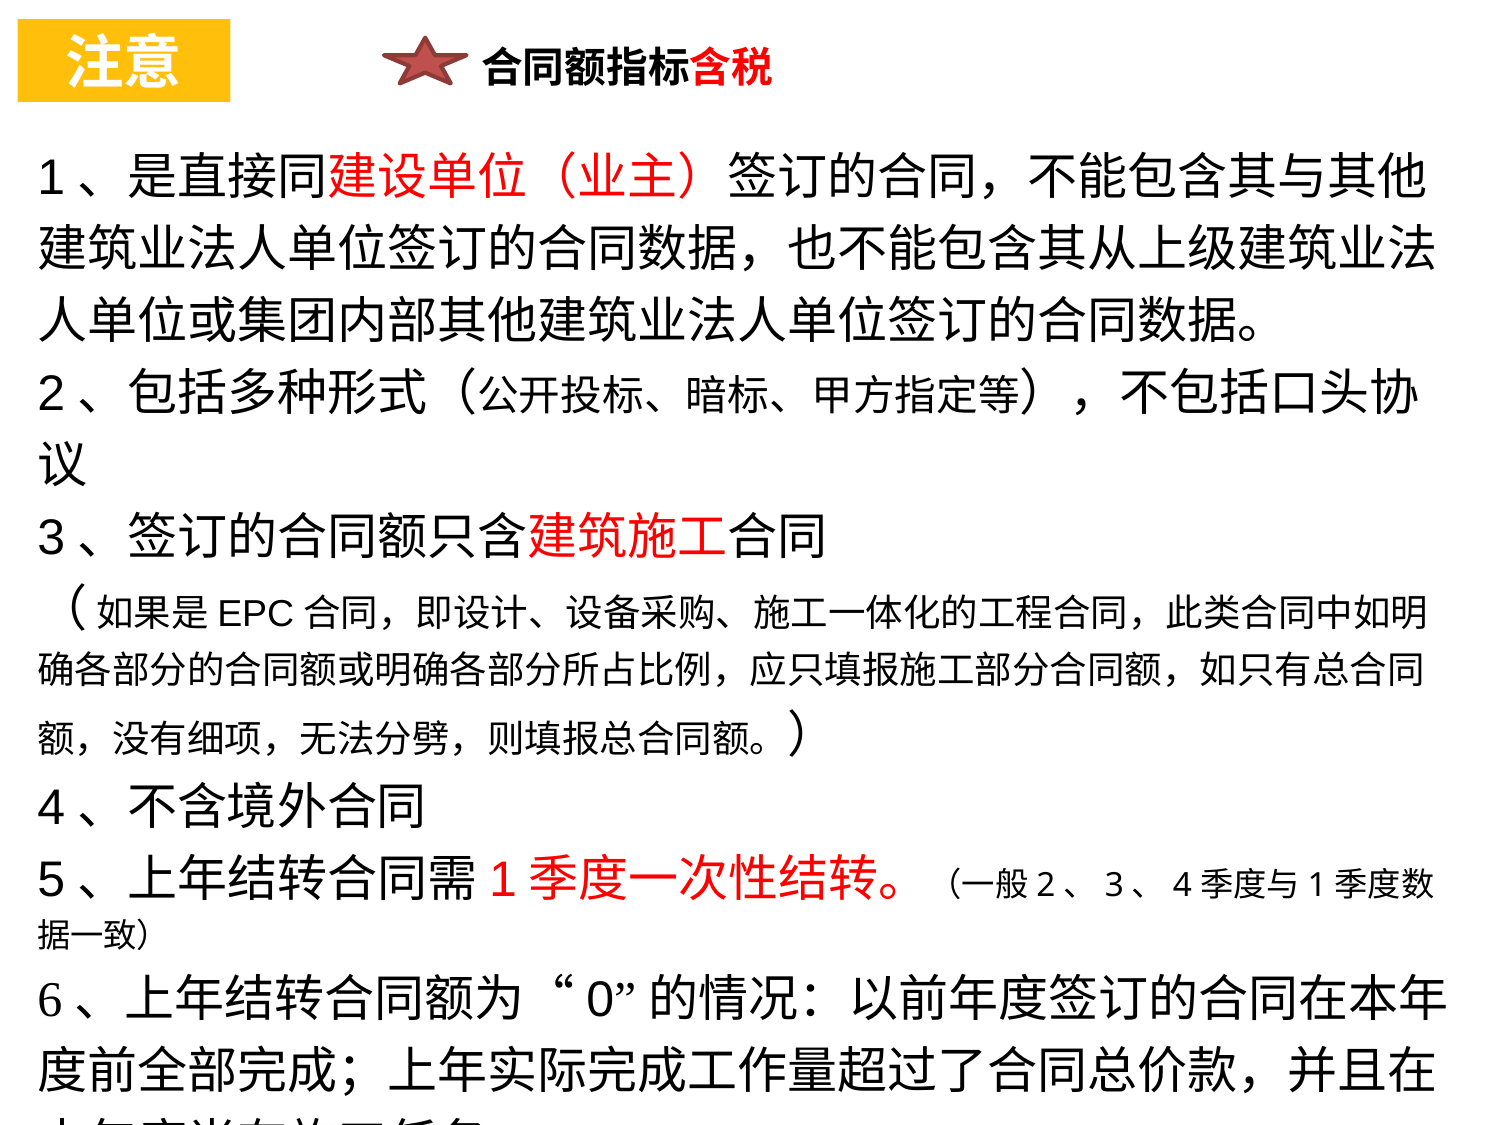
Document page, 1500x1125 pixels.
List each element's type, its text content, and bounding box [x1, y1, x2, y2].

text_box 1、是直接同建设单位（业主）签订的合同，不能包含其与其他建筑业法人单位签订的合同数据，也不能包含其从上级建筑业法人单位或集团内部其他建筑业法人单位签订的合同数据。 2、包括多种形式（公开投标、暗标、甲方指定等），不包括口头协议 3、签订的合同额只含建筑施工合同 （ 如果是EPC合同，即设计、设备采购、施工一体化的工程合同，此类合同中如明确各部分的合同额或明确各部分所占比例，应只填报施工部分合同额，如只有总合同额，没有细项，无法分劈，则填报总合同额。） 4、不含境外合同 5、上年结转合同需1季度一次性结转。（一般2、3、4季度与1季度数据一致） 6、上年结转合同额为“0”的情况：以前年度签订的合同在本年度前全部完成；上年实际完成工作量超过了合同总价款，并且在本年度尚有施工任务； [22, 125, 1478, 1125]
text_box 注意 [15, 17, 232, 104]
text_box [381, 35, 469, 86]
text_box 合同额指标含税 [466, 33, 812, 98]
